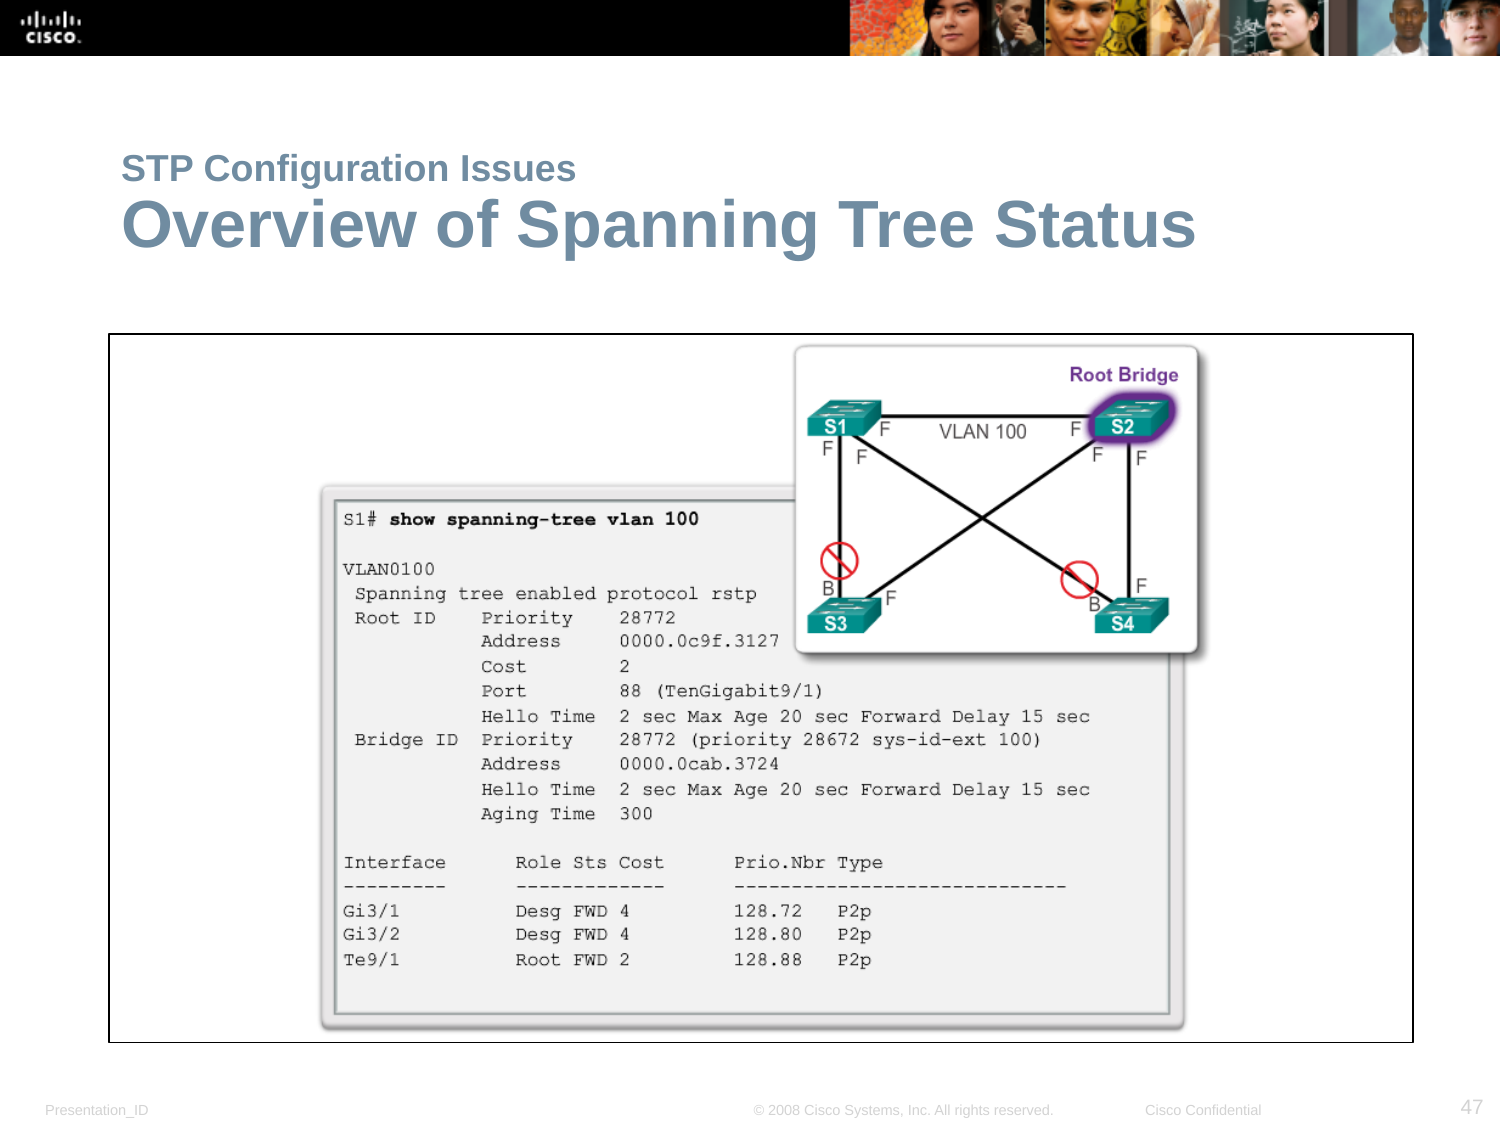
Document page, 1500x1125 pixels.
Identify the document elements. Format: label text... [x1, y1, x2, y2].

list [109, 334, 1413, 1042]
title STP Configuration Issues Overview of Spanning Tree Status [107, 130, 1444, 269]
picture [0, 0, 1500, 56]
